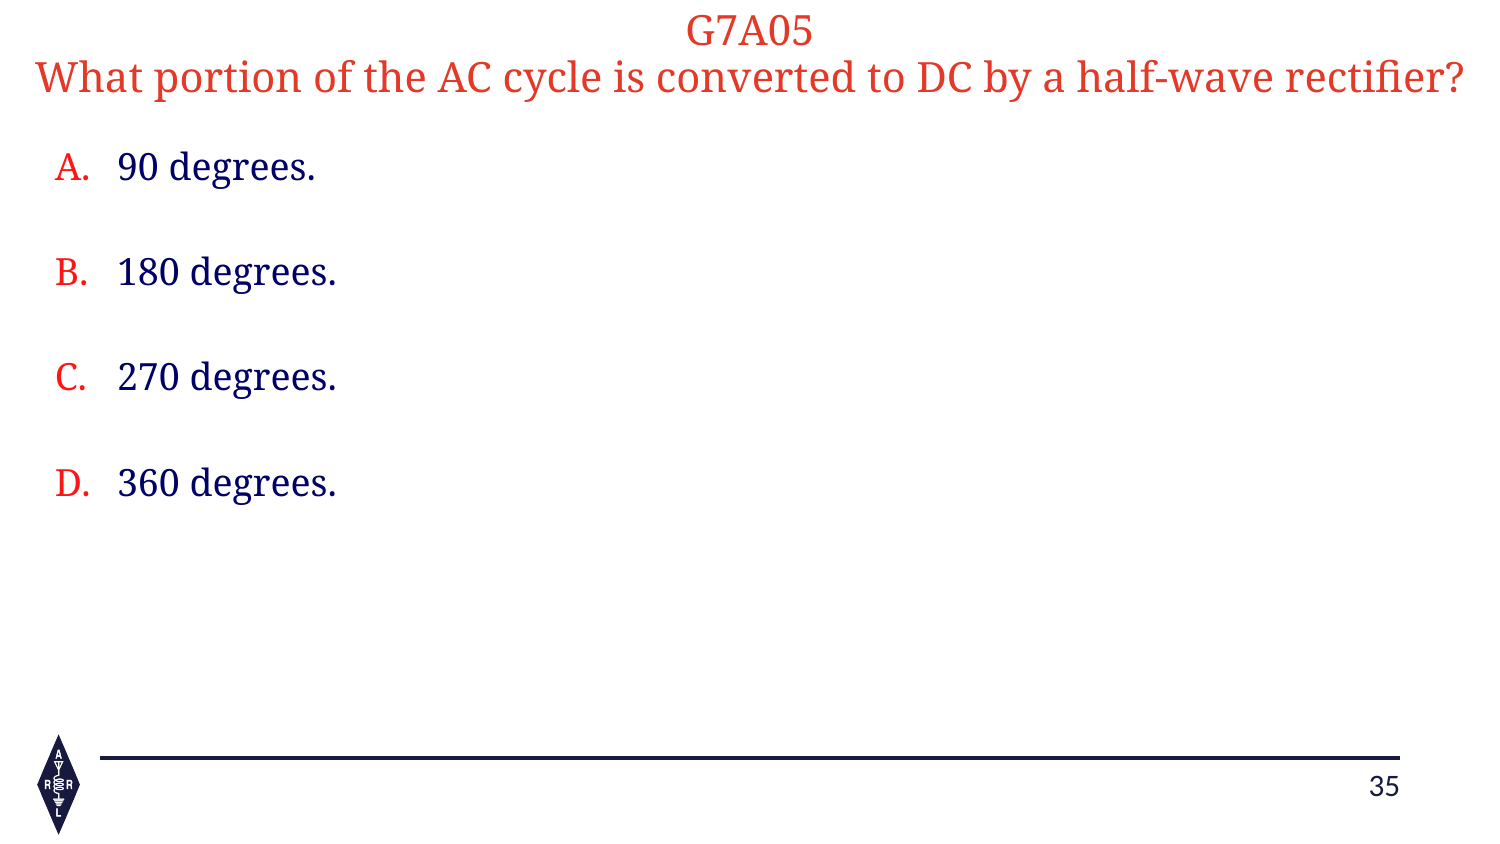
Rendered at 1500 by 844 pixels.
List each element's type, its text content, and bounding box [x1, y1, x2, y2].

text_box 90 degrees. 180 degrees. 270 degrees. 360 degrees. [40, 135, 434, 580]
picture [37, 734, 80, 835]
slide_number 35 [1302, 761, 1400, 807]
text_box G7A05 What portion of the AC cycle is converted to DC by a half-wave rectifier? [0, 0, 1500, 137]
